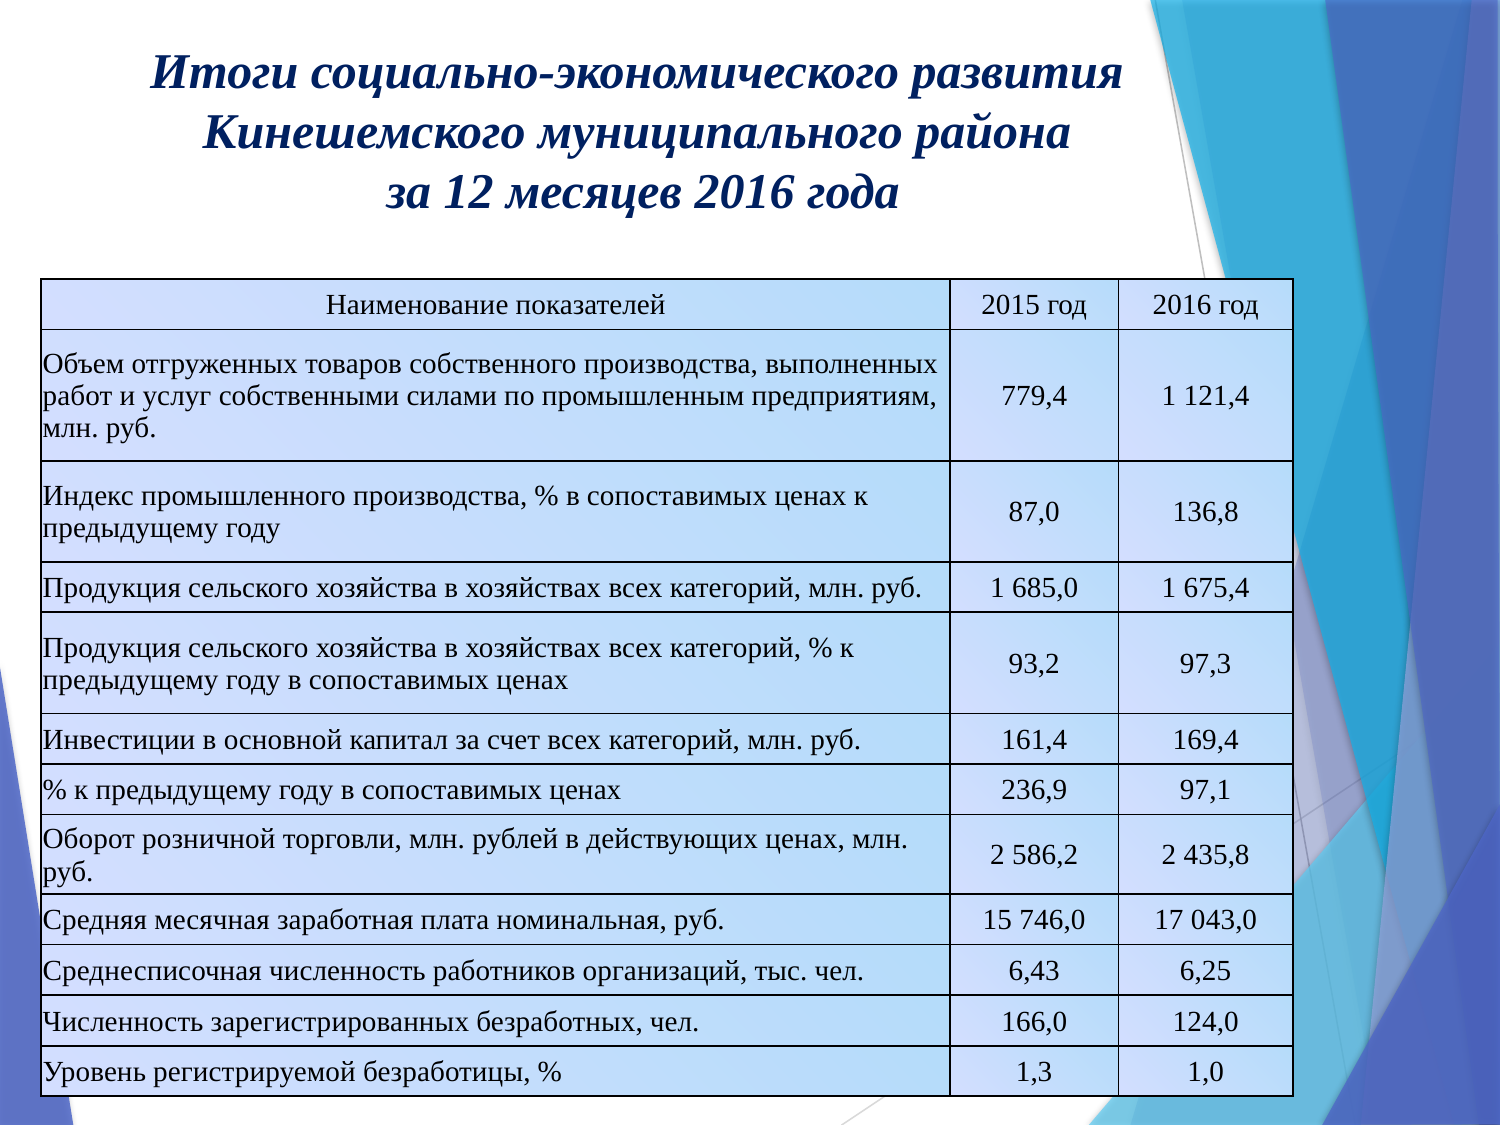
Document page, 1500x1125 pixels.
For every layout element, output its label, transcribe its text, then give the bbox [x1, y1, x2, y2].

table_cell 166,0 [951, 996, 1118, 1045]
table_cell 779,4 [951, 330, 1118, 460]
table_header Наименование показателей [42, 280, 949, 329]
table_cell Средняя месячная заработная плата номинальная, руб. [42, 895, 949, 944]
table_cell Продукция сельского хозяйства в хозяйствах всех категорий, % к предыдущему году в сопоставимых ценах [42, 613, 949, 713]
table_cell Уровень регистрируемой безработицы, % [42, 1047, 949, 1095]
table_cell 6,25 [1119, 945, 1292, 994]
table_cell Оборот розничной торговли, млн. рублей в действующих ценах, млн. руб. [42, 815, 949, 893]
table_header 2016 год [1119, 280, 1292, 329]
table_cell 2 435,8 [1119, 815, 1292, 893]
table_cell 2 586,2 [951, 815, 1118, 893]
table_cell 1 121,4 [1119, 330, 1292, 460]
table_cell Численность зарегистрированных безработных, чел. [42, 996, 949, 1045]
table_cell Индекс промышленного производства, % в сопоставимых ценах к предыдущему году [42, 462, 949, 561]
table_cell 87,0 [951, 462, 1118, 561]
table_cell 17 043,0 [1119, 895, 1292, 944]
table_cell 161,4 [951, 714, 1118, 763]
table_cell 136,8 [1119, 462, 1292, 561]
table_cell 97,1 [1119, 765, 1292, 814]
table_cell Продукция сельского хозяйства в хозяйствах всех категорий, млн. руб. [42, 563, 949, 611]
table_cell 1 685,0 [951, 563, 1118, 611]
table_cell 6,43 [951, 945, 1118, 994]
table_cell Объем отгруженных товаров собственного производства, выполненных работ и услуг собственными силами по промышленным предприятиям, млн. руб. [42, 330, 949, 460]
table_cell Инвестиции в основной капитал за счет всех категорий, млн. руб. [42, 714, 949, 763]
table_cell 1,0 [1119, 1047, 1292, 1095]
table_cell % к предыдущему году в сопоставимых ценах [42, 765, 949, 814]
table_cell Среднесписочная численность работников организаций, тыс. чел. [42, 945, 949, 994]
table_cell 93,2 [951, 613, 1118, 713]
table_cell 124,0 [1119, 996, 1292, 1045]
table_cell 97,3 [1119, 613, 1292, 713]
table_cell 236,9 [951, 765, 1118, 814]
table_cell 15 746,0 [951, 895, 1118, 944]
text_box Итоги социально-экономического развития Кинешемского муниципального района за 12 месяцев 2016 года [40, 30, 1247, 226]
table_cell 1,3 [951, 1047, 1118, 1095]
table_cell 1 675,4 [1119, 563, 1292, 611]
table_header 2015 год [951, 280, 1118, 329]
table_cell 169,4 [1119, 714, 1292, 763]
